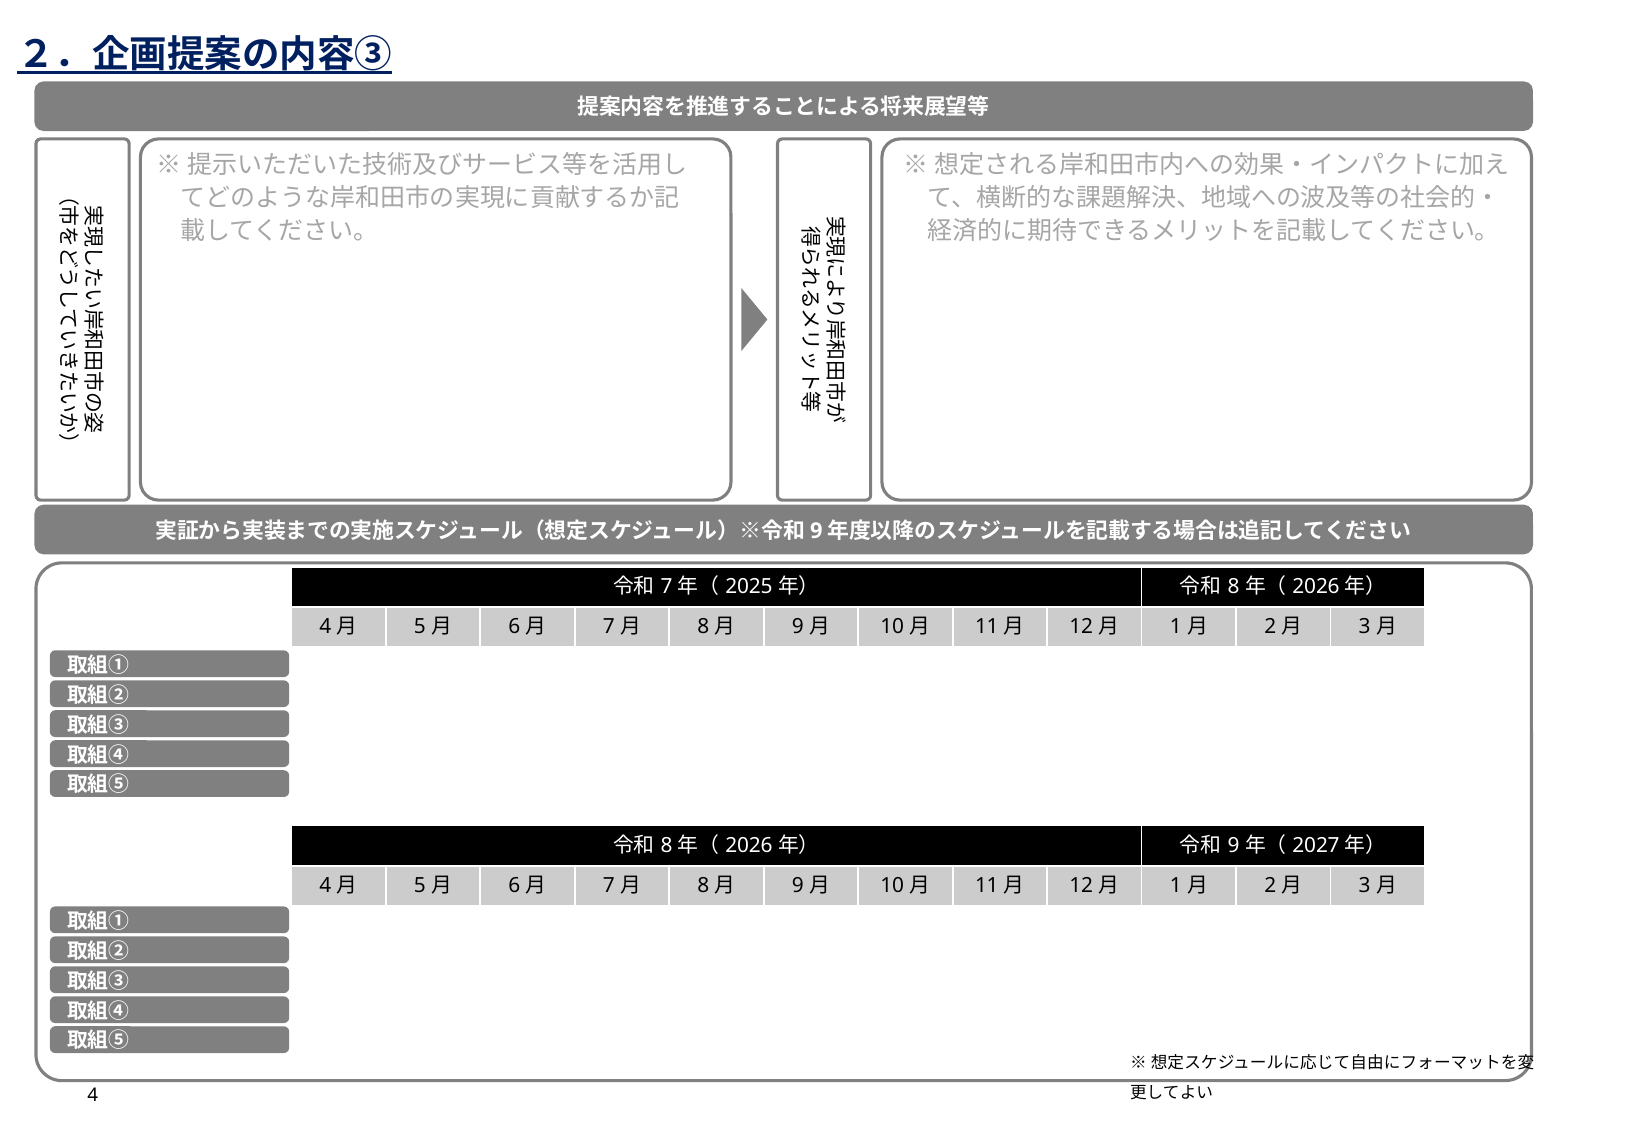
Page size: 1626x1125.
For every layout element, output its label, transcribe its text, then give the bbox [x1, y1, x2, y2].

text_box ※想定スケジュールに応じて自由にフォーマットを変更してよい [1130, 1041, 1547, 1102]
table_cell 3月 [1331, 608, 1424, 646]
text_box 取組② [51, 681, 288, 706]
slide_number 4 [68, 1081, 98, 1109]
table_cell 1月 [1142, 608, 1235, 646]
text_box [140, 138, 731, 501]
text_box [35, 562, 1532, 1081]
text_box 取組③ [51, 967, 288, 992]
table_cell 3月 [1331, 867, 1424, 905]
table_cell 1月 [1142, 867, 1235, 905]
table_cell 6月 [481, 867, 574, 905]
text_box 取組① [51, 651, 288, 676]
table_cell 10月 [859, 608, 952, 646]
table_cell 9月 [765, 608, 857, 646]
table_cell 10月 [859, 867, 952, 905]
table_cell 5月 [387, 608, 479, 646]
table_cell 4月 [292, 867, 385, 905]
text_box 取組④ [51, 997, 288, 1022]
text_box 取組① [51, 907, 288, 932]
table_cell 8月 [670, 608, 763, 646]
text_box 実現により岸和田市が 得られるメリット等 [777, 138, 871, 501]
table_cell 11月 [954, 608, 1046, 646]
table_cell 5月 [387, 867, 479, 905]
text_box 実現したい岸和田市の姿 （市をどうしていきたいか） [36, 138, 130, 501]
table_cell 12月 [1048, 867, 1141, 905]
table_cell 11月 [954, 867, 1046, 905]
table_header 令和8年（2026年） [1142, 568, 1424, 606]
table_cell 6月 [481, 608, 574, 646]
table_cell 9月 [765, 867, 857, 905]
table_cell 2月 [1237, 608, 1330, 646]
text_box 取組④ [51, 741, 288, 766]
text_box [742, 290, 767, 349]
text_box 取組⑤ [51, 771, 288, 796]
table_cell 12月 [1048, 608, 1141, 646]
table_cell 7月 [576, 867, 668, 905]
text_box 実証から実装までの実施スケジュール（想定スケジュール）※令和9年度以降のスケジュールを記載する場合は追記してください [35, 506, 1532, 553]
table_cell 7月 [576, 608, 668, 646]
text_box 取組⑤ [51, 1027, 288, 1052]
text_box [881, 138, 1532, 501]
table_header 令和8年（2026年） [292, 826, 1141, 865]
table_cell 8月 [670, 867, 763, 905]
text_box ※想定される岸和田市内への効果・インパクトに加えて、横断的な課題解決、地域への波及等の社会的・経済的に期待できるメリットを記載してください。 [903, 144, 1513, 245]
text_box 取組② [51, 937, 288, 962]
text_box 提案内容を推進することによる将来展望等 [35, 82, 1532, 130]
table_cell 4月 [292, 608, 385, 646]
table_header 令和9年（2027年） [1142, 826, 1424, 865]
text_box ※提示いただいた技術及びサービス等を活用してどのような岸和田市の実現に貢献するか記載してください。 [156, 144, 705, 245]
table_header 令和7年（2025年） [292, 568, 1141, 606]
table_cell 2月 [1237, 867, 1330, 905]
text_box ２．企画提案の内容③ [2, 0, 808, 83]
text_box 取組③ [51, 711, 288, 736]
